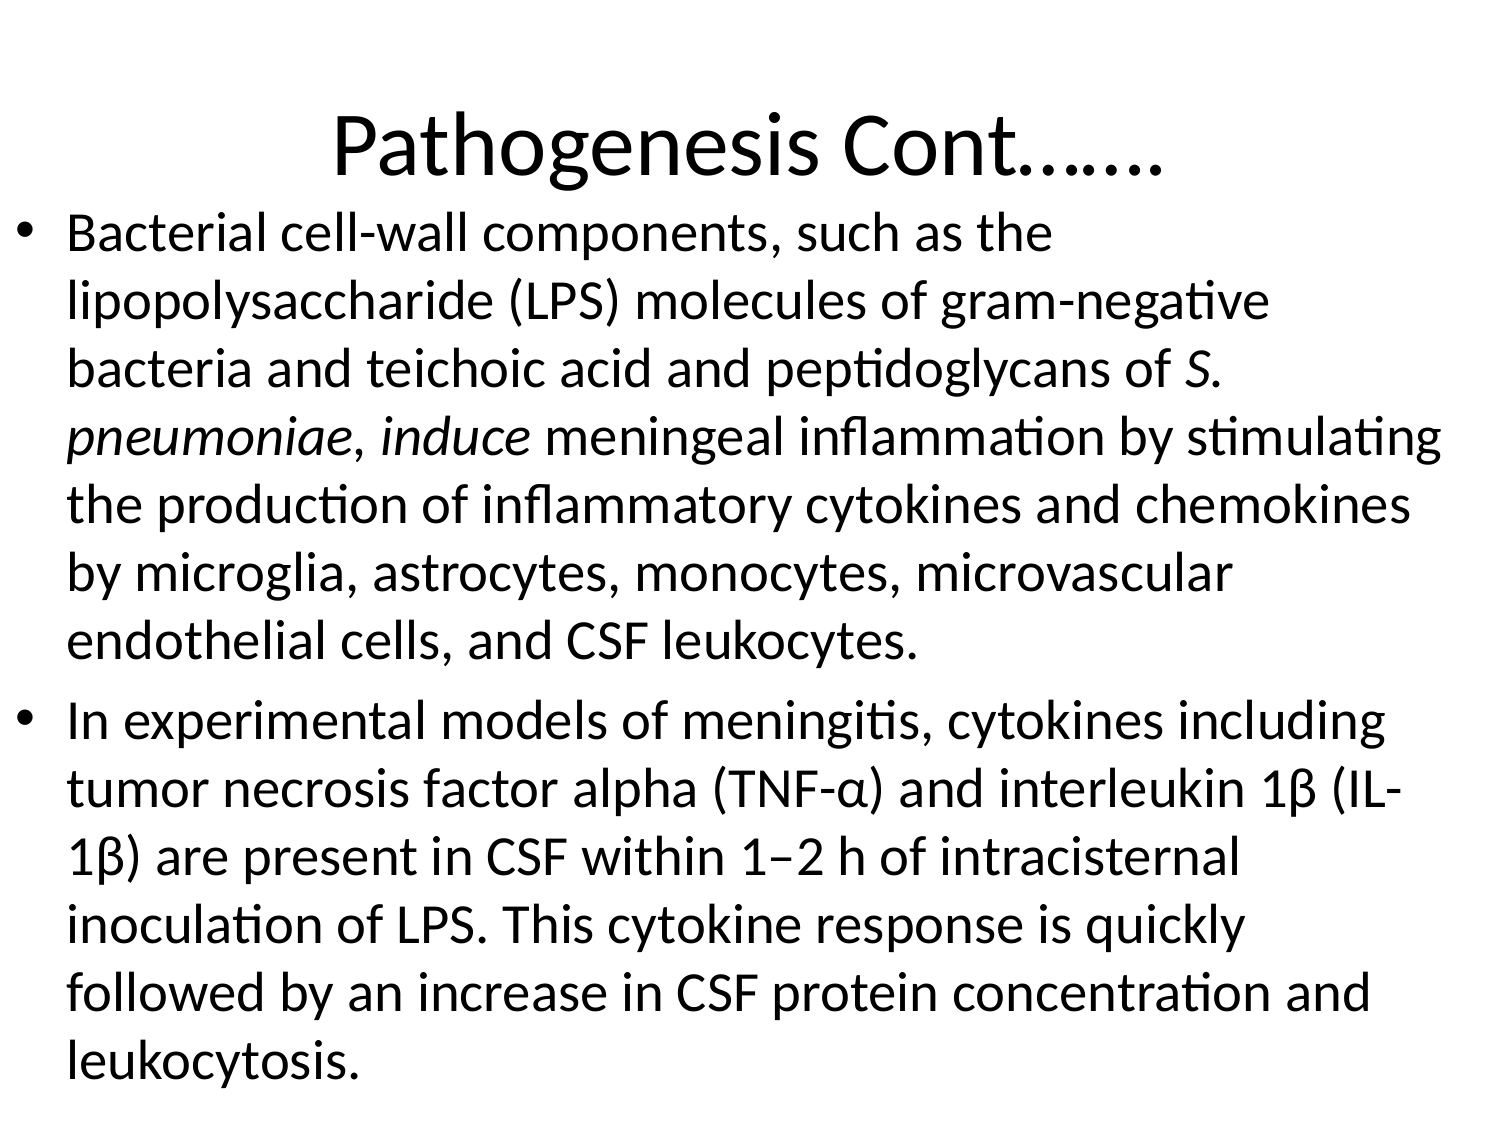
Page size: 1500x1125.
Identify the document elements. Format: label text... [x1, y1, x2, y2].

title Pathogenesis Cont……. [75, 45, 1425, 187]
list Bacterial cell-wall components, such as the lipopolysaccharide (LPS) molecules of gram-negative bacteria and teichoic acid and peptidoglycans of S. pneumoniae, induce meningeal inflammation by stimulating the production of inflammatory cytokines and chemokines by microglia, astrocytes, monocytes, microvascular endothelial cells, and CSF leukocytes. In experimental models of meningitis, cytokines including tumor necrosis factor alpha (TNF-α) and interleukin 1β (IL-1β) are present in CSF within 1–2 h of intracisternal inoculation of LPS. This cytokine response is quickly followed by an increase in CSF protein concentration and leukocytosis. [0, 187, 1475, 1100]
